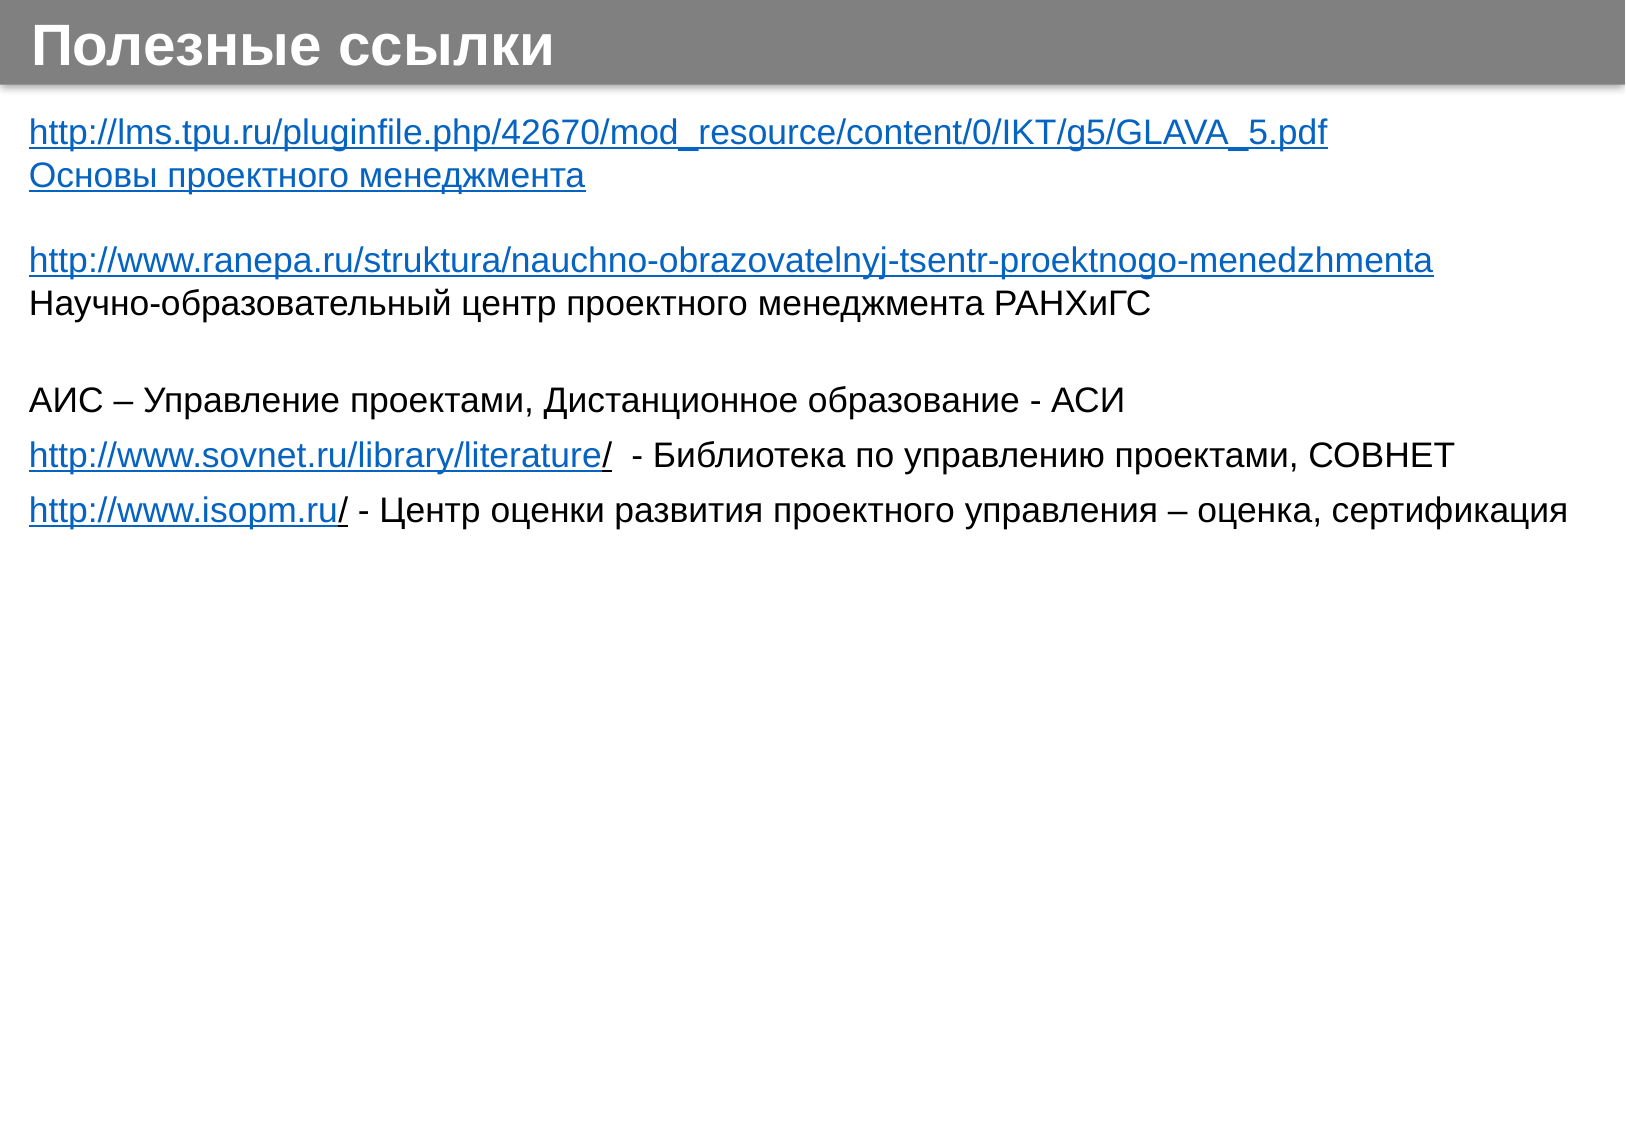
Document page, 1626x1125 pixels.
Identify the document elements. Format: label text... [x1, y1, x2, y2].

text_box Полезные ссылки [0, 0, 1625, 85]
text_box http://lms.tpu.ru/pluginfile.php/42670/mod_resource/content/0/IKT/g5/GLAVA_5.pdf Основы проектного менеджмента http://www.ranepa.ru/struktura/nauchno-obrazovatelnyj-tsentr-proektnogo-menedzhmenta Научно-образовательный центр проектного менеджмента РАНХиГС АИС – Управление проектами, Дистанционное образование - АСИ http://www.sovnet.ru/library/literature/ - Библиотека по управлению проектами, СОВНЕТ http://www.isopm.ru/ - Центр оценки развития проектного управления – оценка, сертификация [14, 102, 1625, 538]
